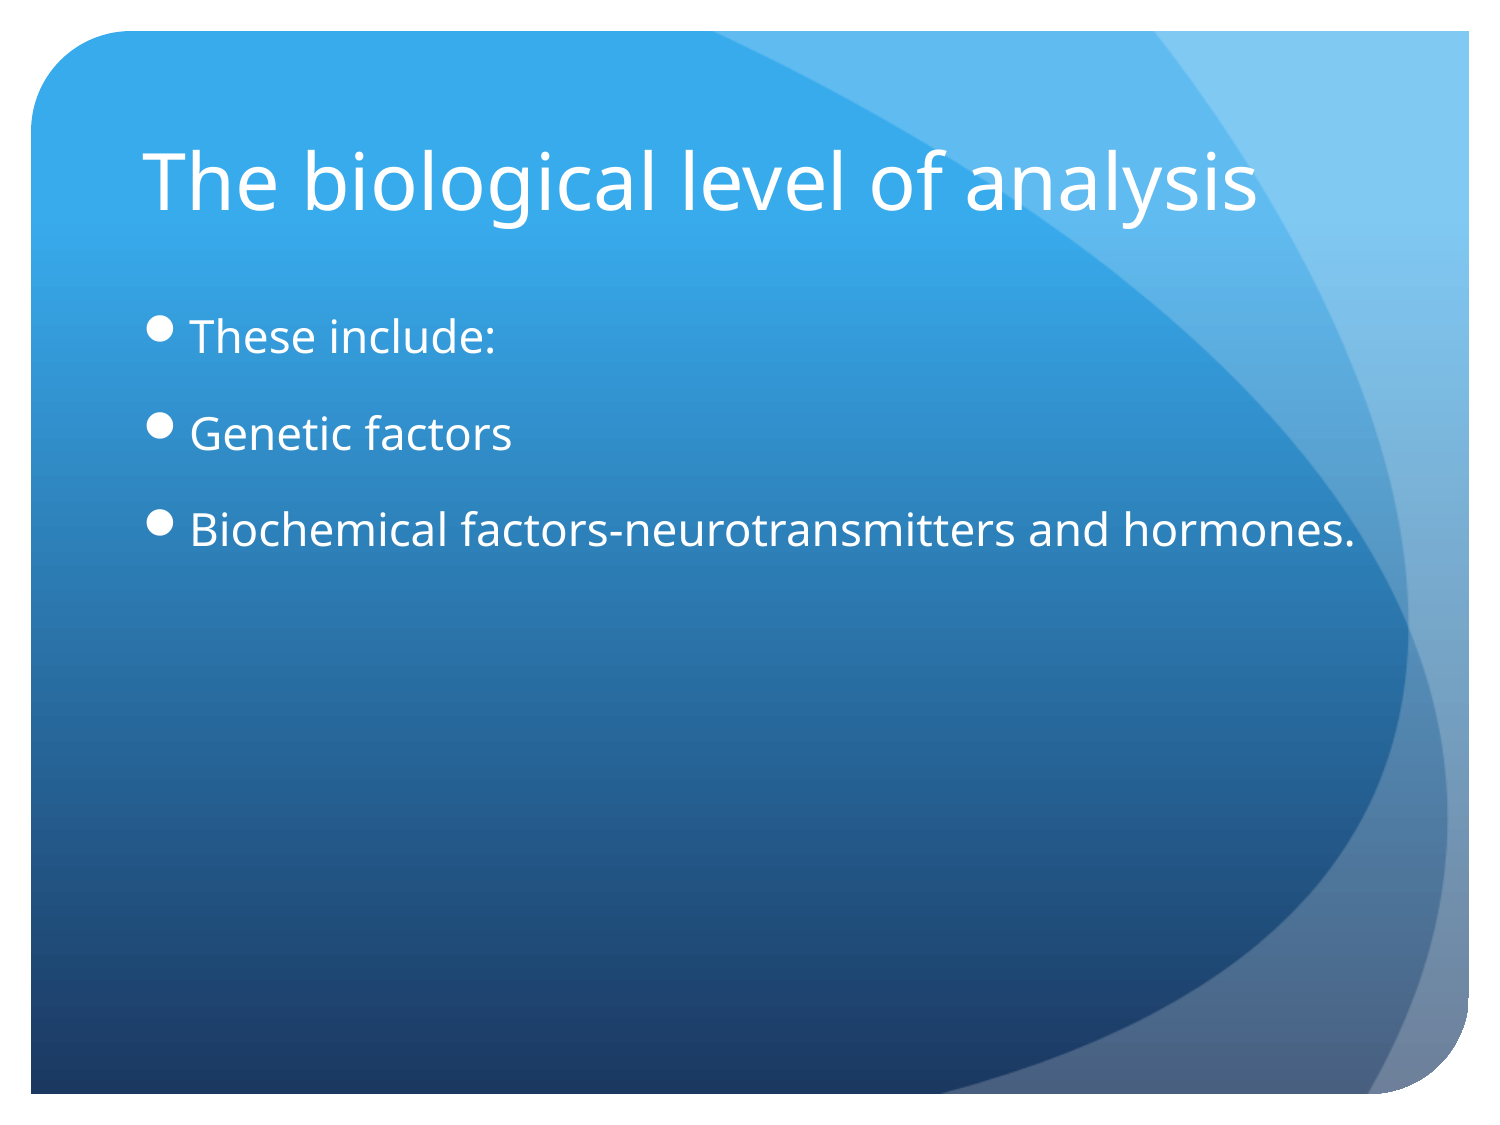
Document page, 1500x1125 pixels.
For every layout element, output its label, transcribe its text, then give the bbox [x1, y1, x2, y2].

list These include: Genetic factors Biochemical factors-neurotransmitters and hormones. [127, 299, 1372, 991]
title The biological level of analysis [127, 62, 1372, 234]
picture [24, 30, 1473, 1094]
